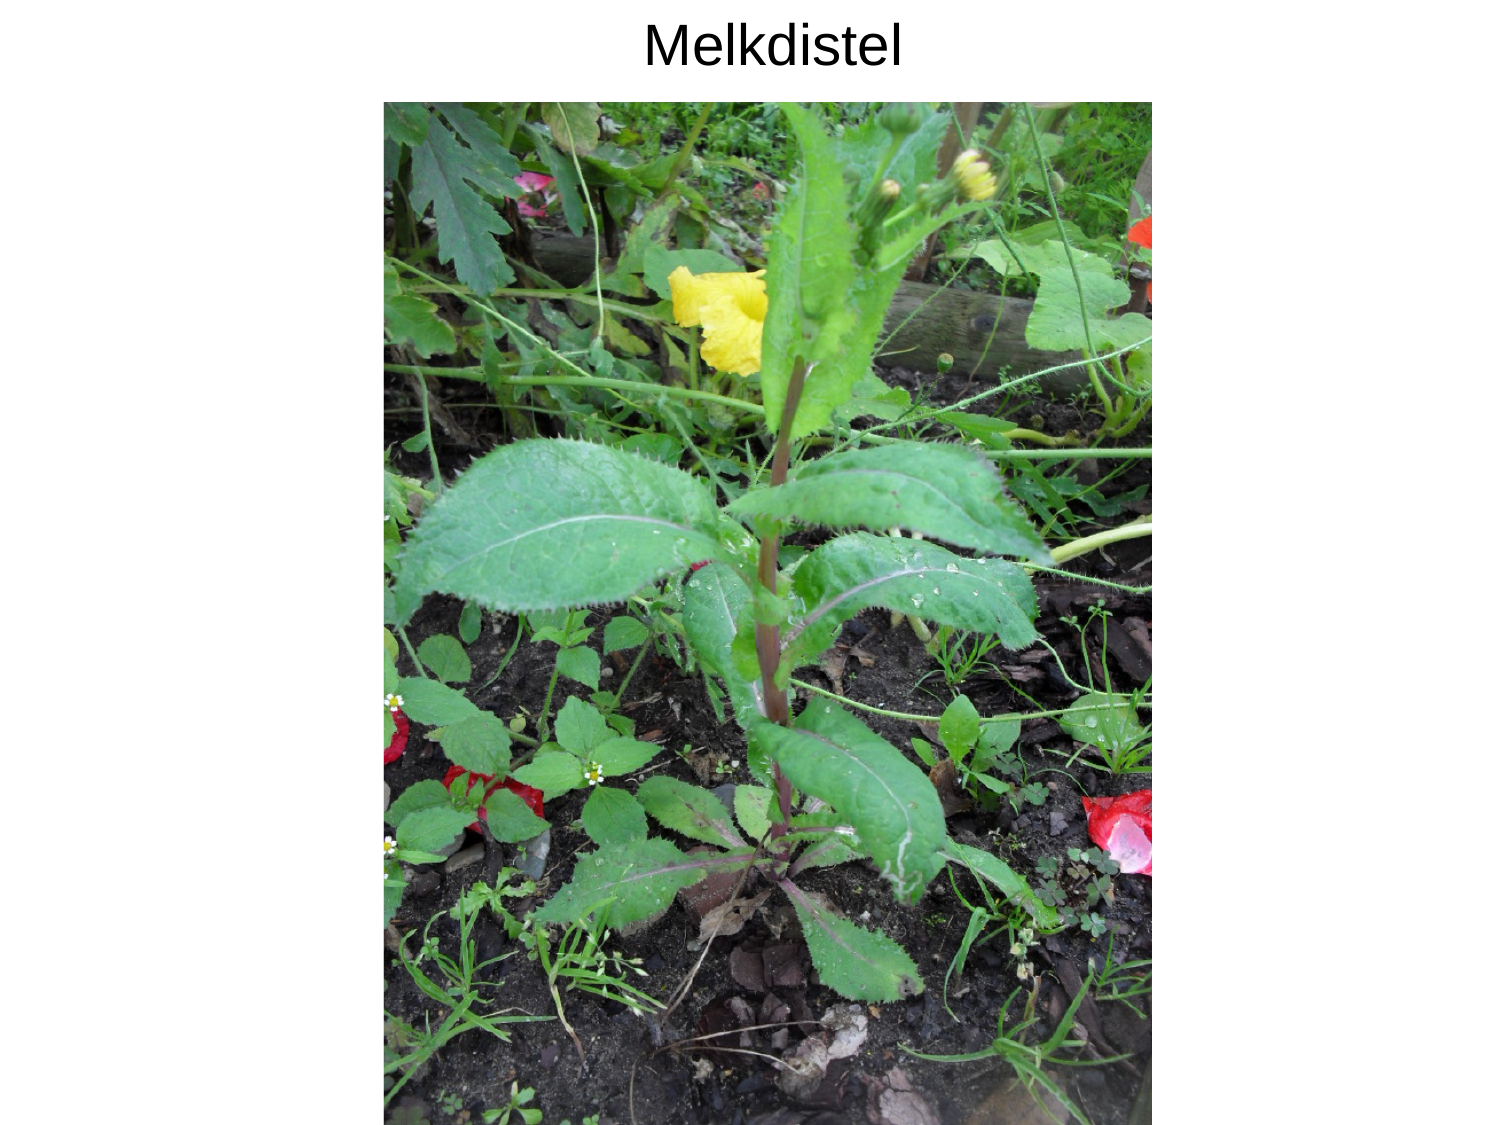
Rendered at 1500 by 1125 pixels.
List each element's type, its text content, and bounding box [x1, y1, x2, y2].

text_box Melkdistel [407, 0, 1140, 85]
picture [255, 103, 1280, 1124]
